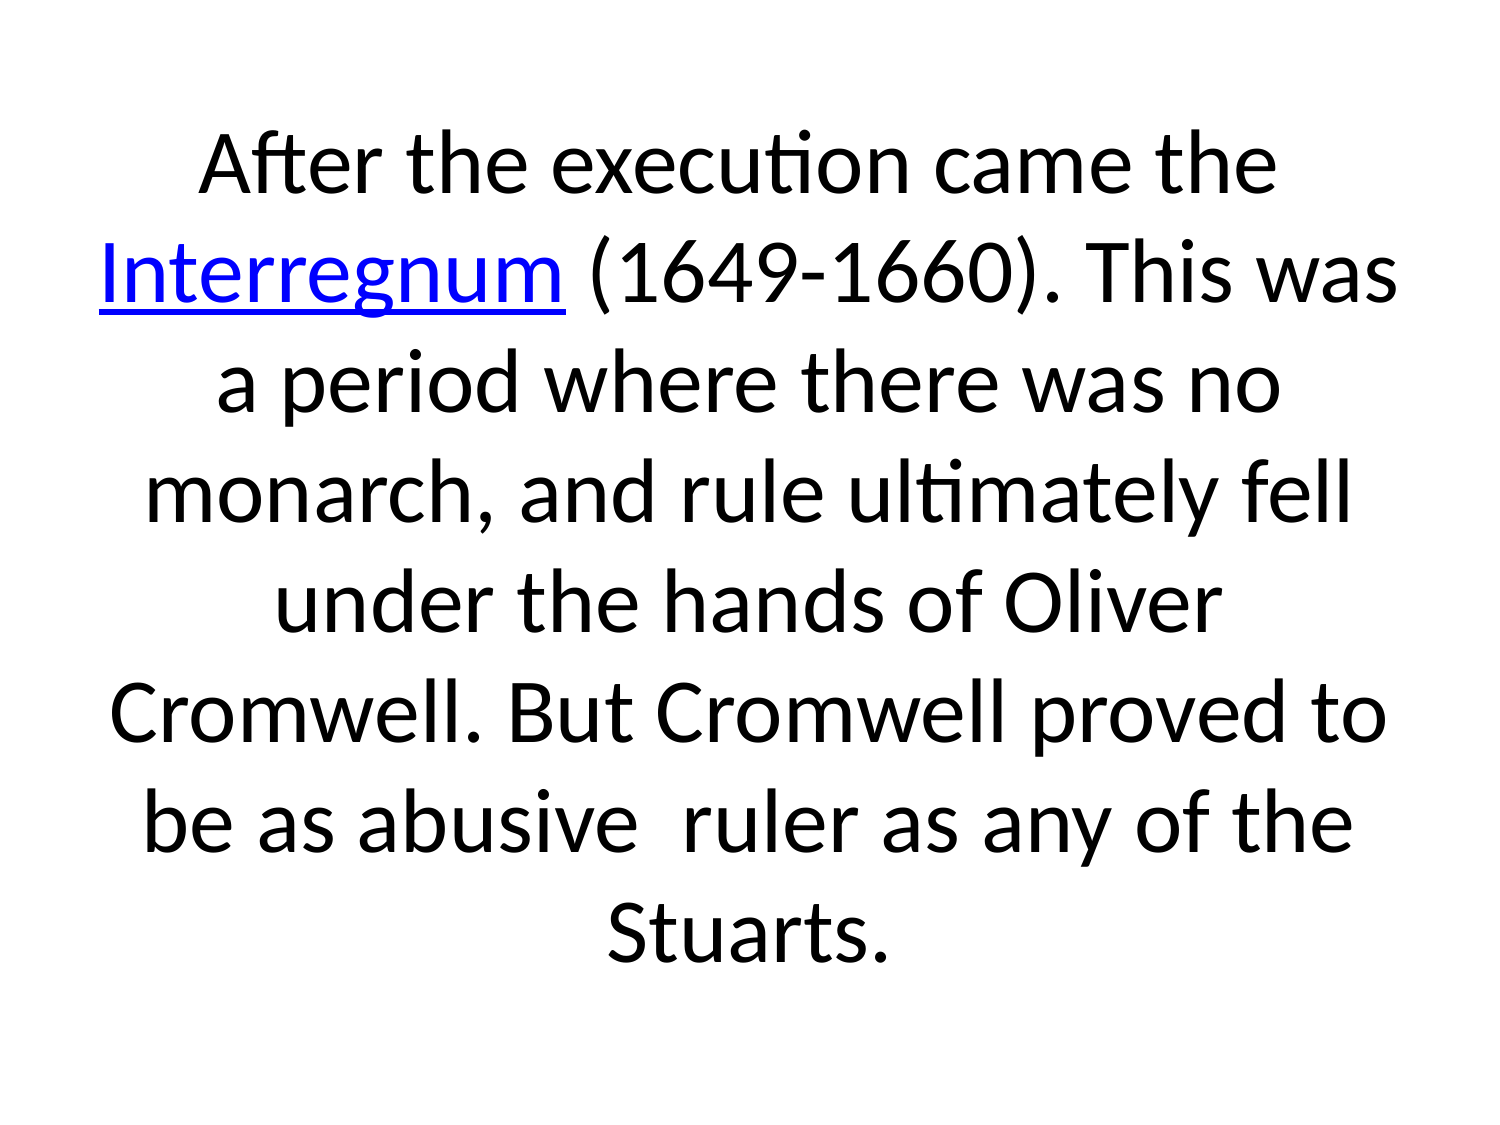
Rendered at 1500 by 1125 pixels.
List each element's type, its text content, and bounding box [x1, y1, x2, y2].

title After the execution came the Interregnum (1649-1660). This was a period where there was no monarch, and rule ultimately fell under the hands of Oliver Cromwell. But Cromwell proved to be as abusive ruler as any of the Stuarts. [74, 44, 1426, 1038]
